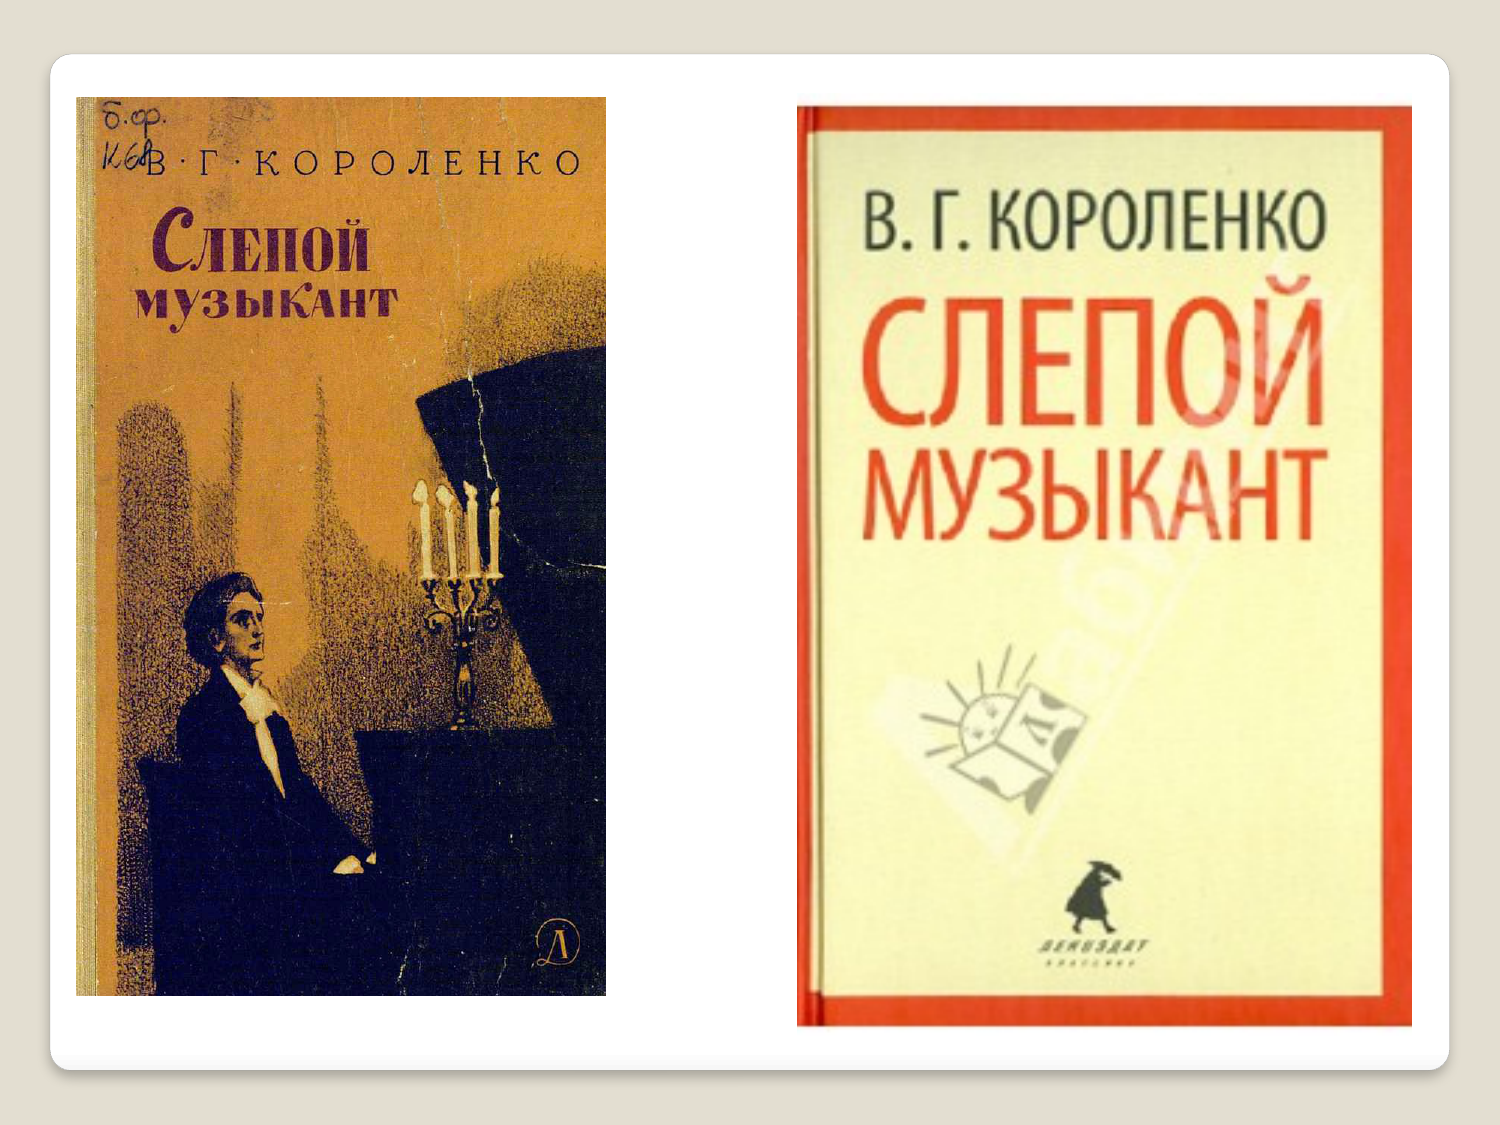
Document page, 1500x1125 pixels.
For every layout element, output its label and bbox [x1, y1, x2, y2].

picture [76, 97, 606, 996]
picture [796, 93, 1412, 1044]
